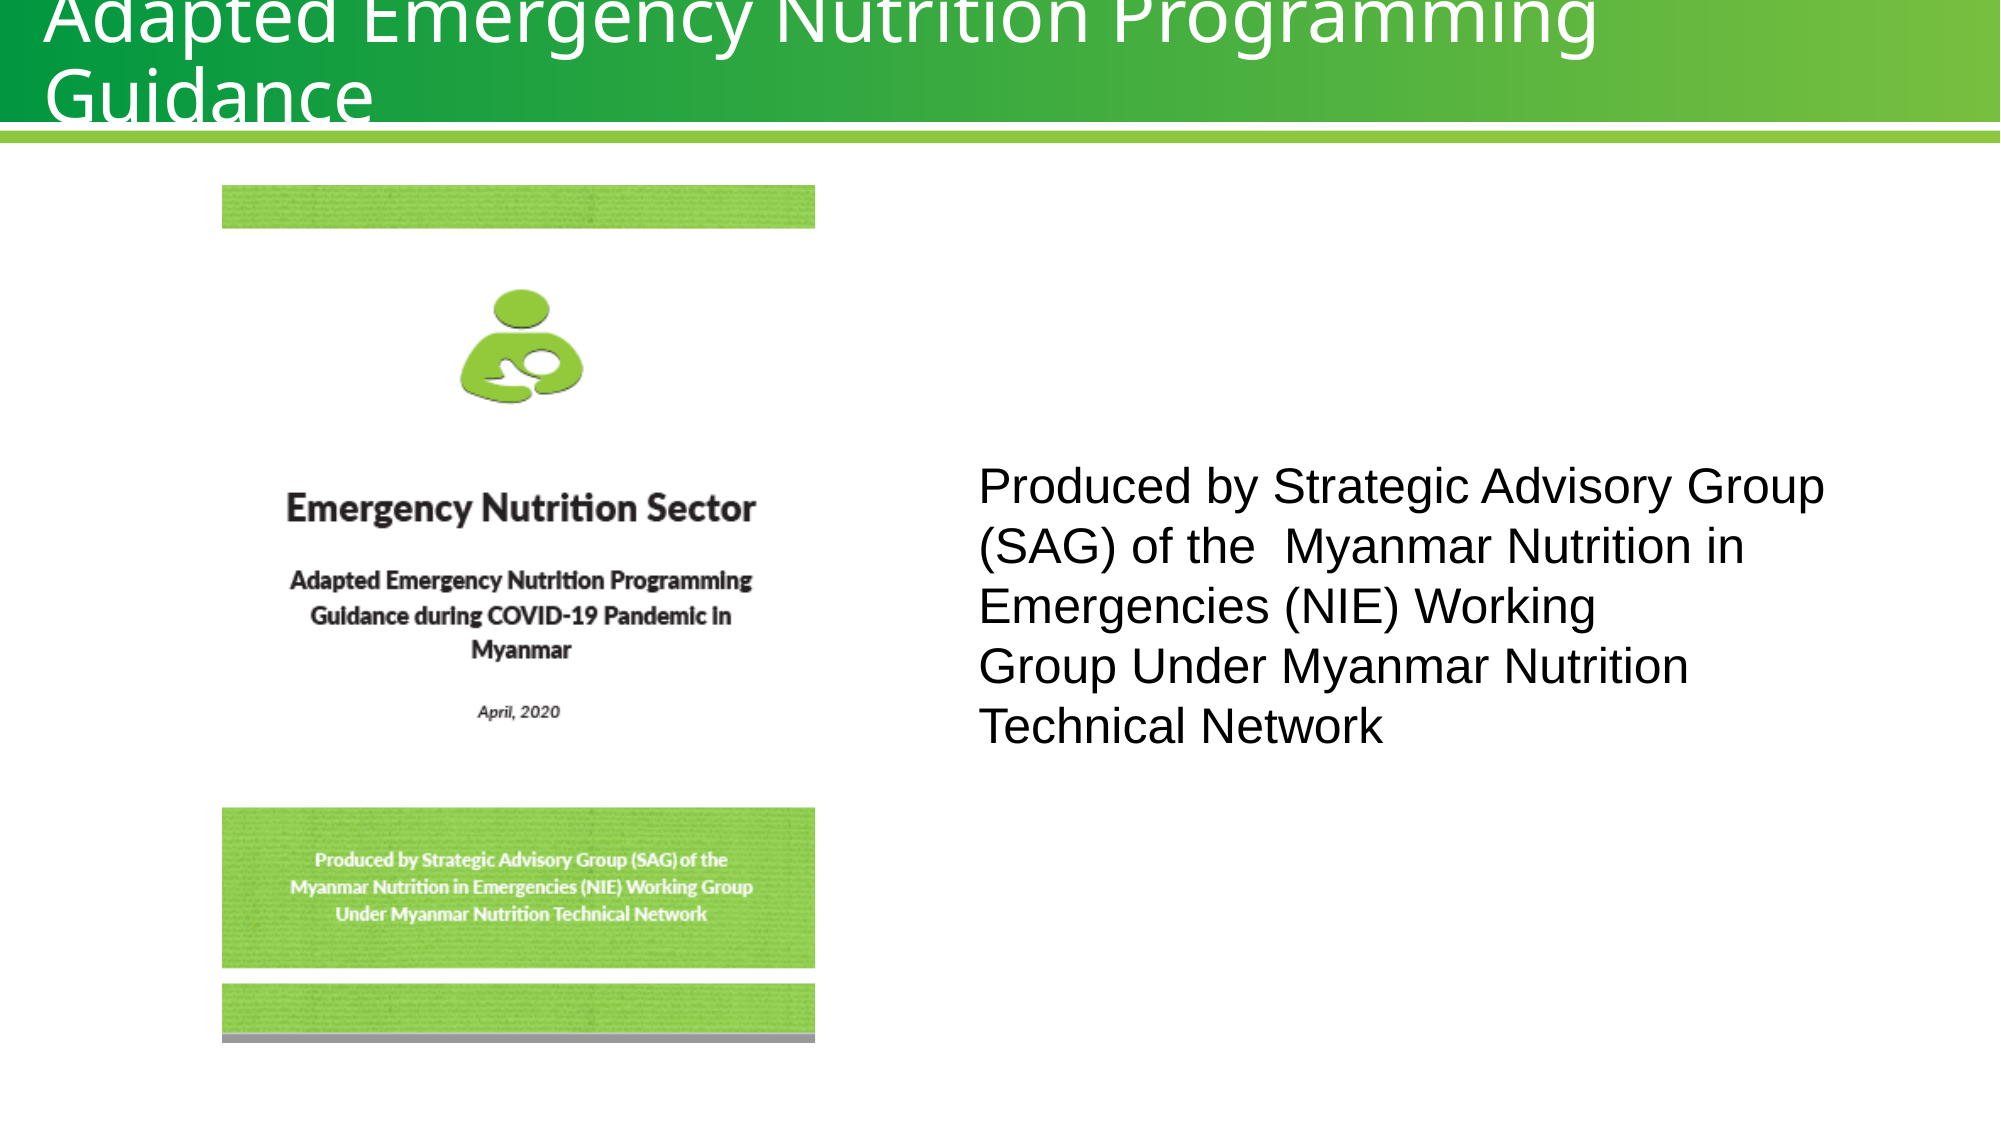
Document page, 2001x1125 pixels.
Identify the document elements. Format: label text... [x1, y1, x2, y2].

picture [221, 185, 816, 1044]
title Adapted Emergency Nutrition Programming Guidance [28, 5, 1899, 112]
text_box Produced by Strategic Advisory Group (SAG) of the Myanmar Nutrition in Emergencies (NIE) Working Group Under Myanmar Nutrition Technical Network [963, 445, 1900, 774]
